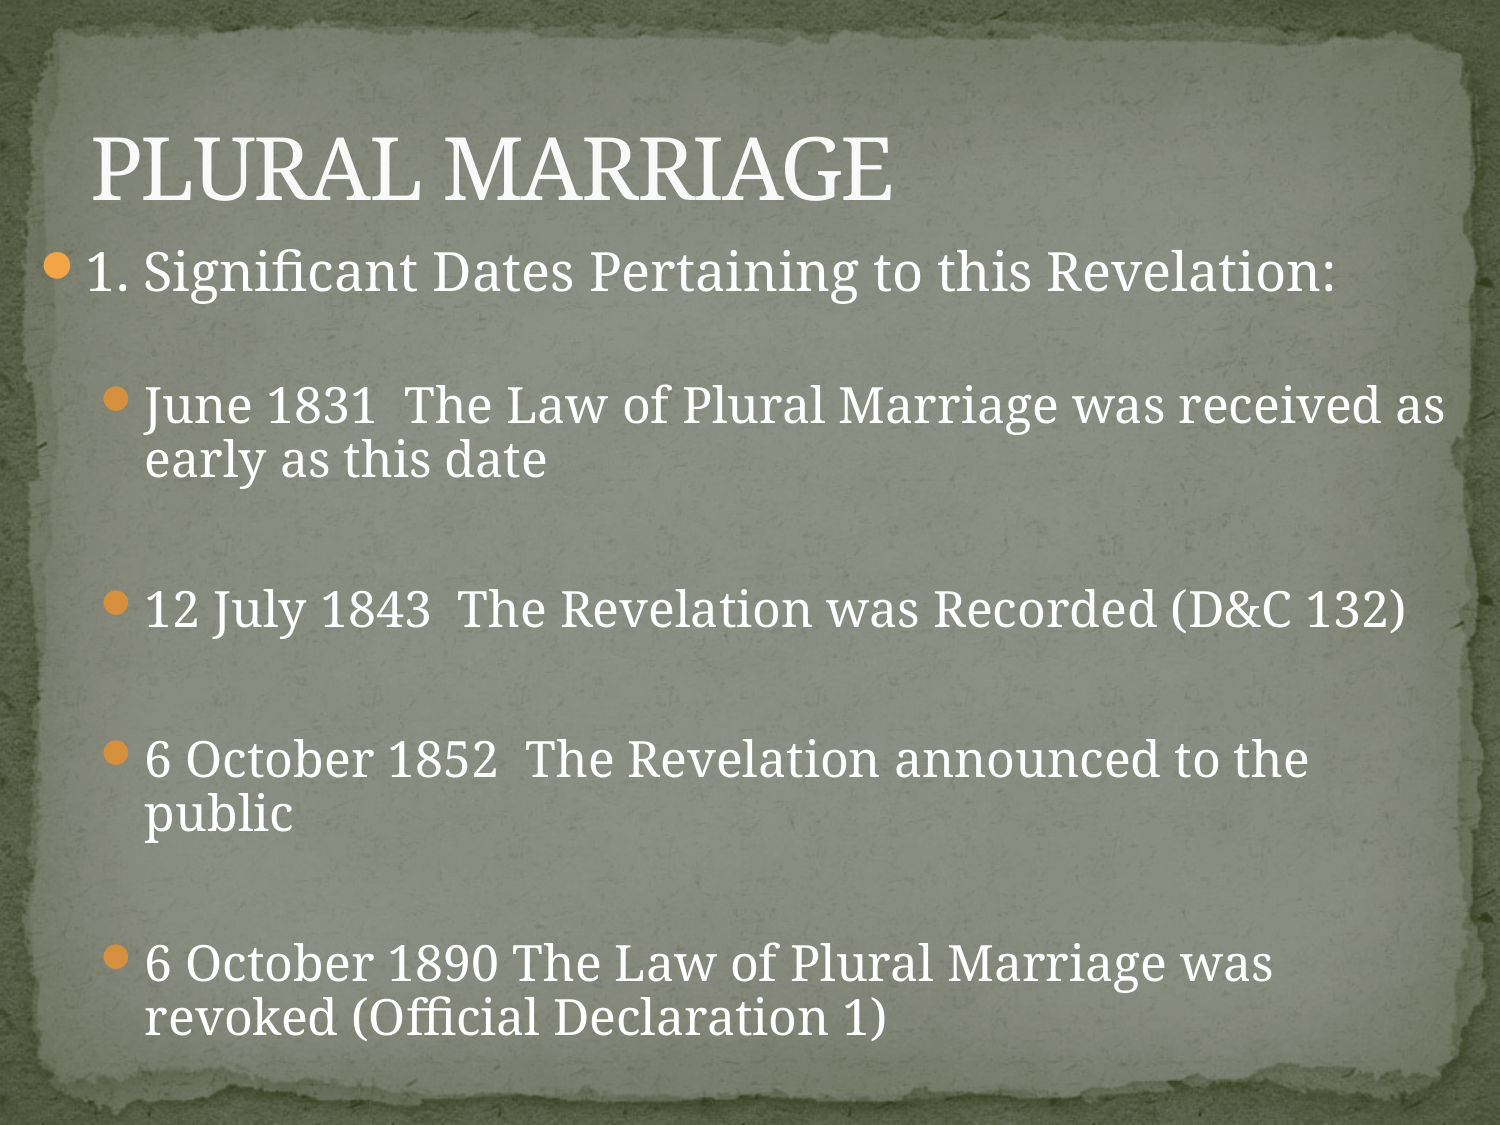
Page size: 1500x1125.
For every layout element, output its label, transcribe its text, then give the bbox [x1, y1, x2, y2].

title PLURAL MARRIAGE [74, 24, 1425, 225]
list 1. Significant Dates Pertaining to this Revelation: June 1831 The Law of Plural Marriage was received as early as this date 12 July 1843 The Revelation was Recorded (D&C 132) 6 October 1852 The Revelation announced to the public 6 October 1890 The Law of Plural Marriage was revoked (Official Declaration 1) [24, 237, 1476, 1013]
